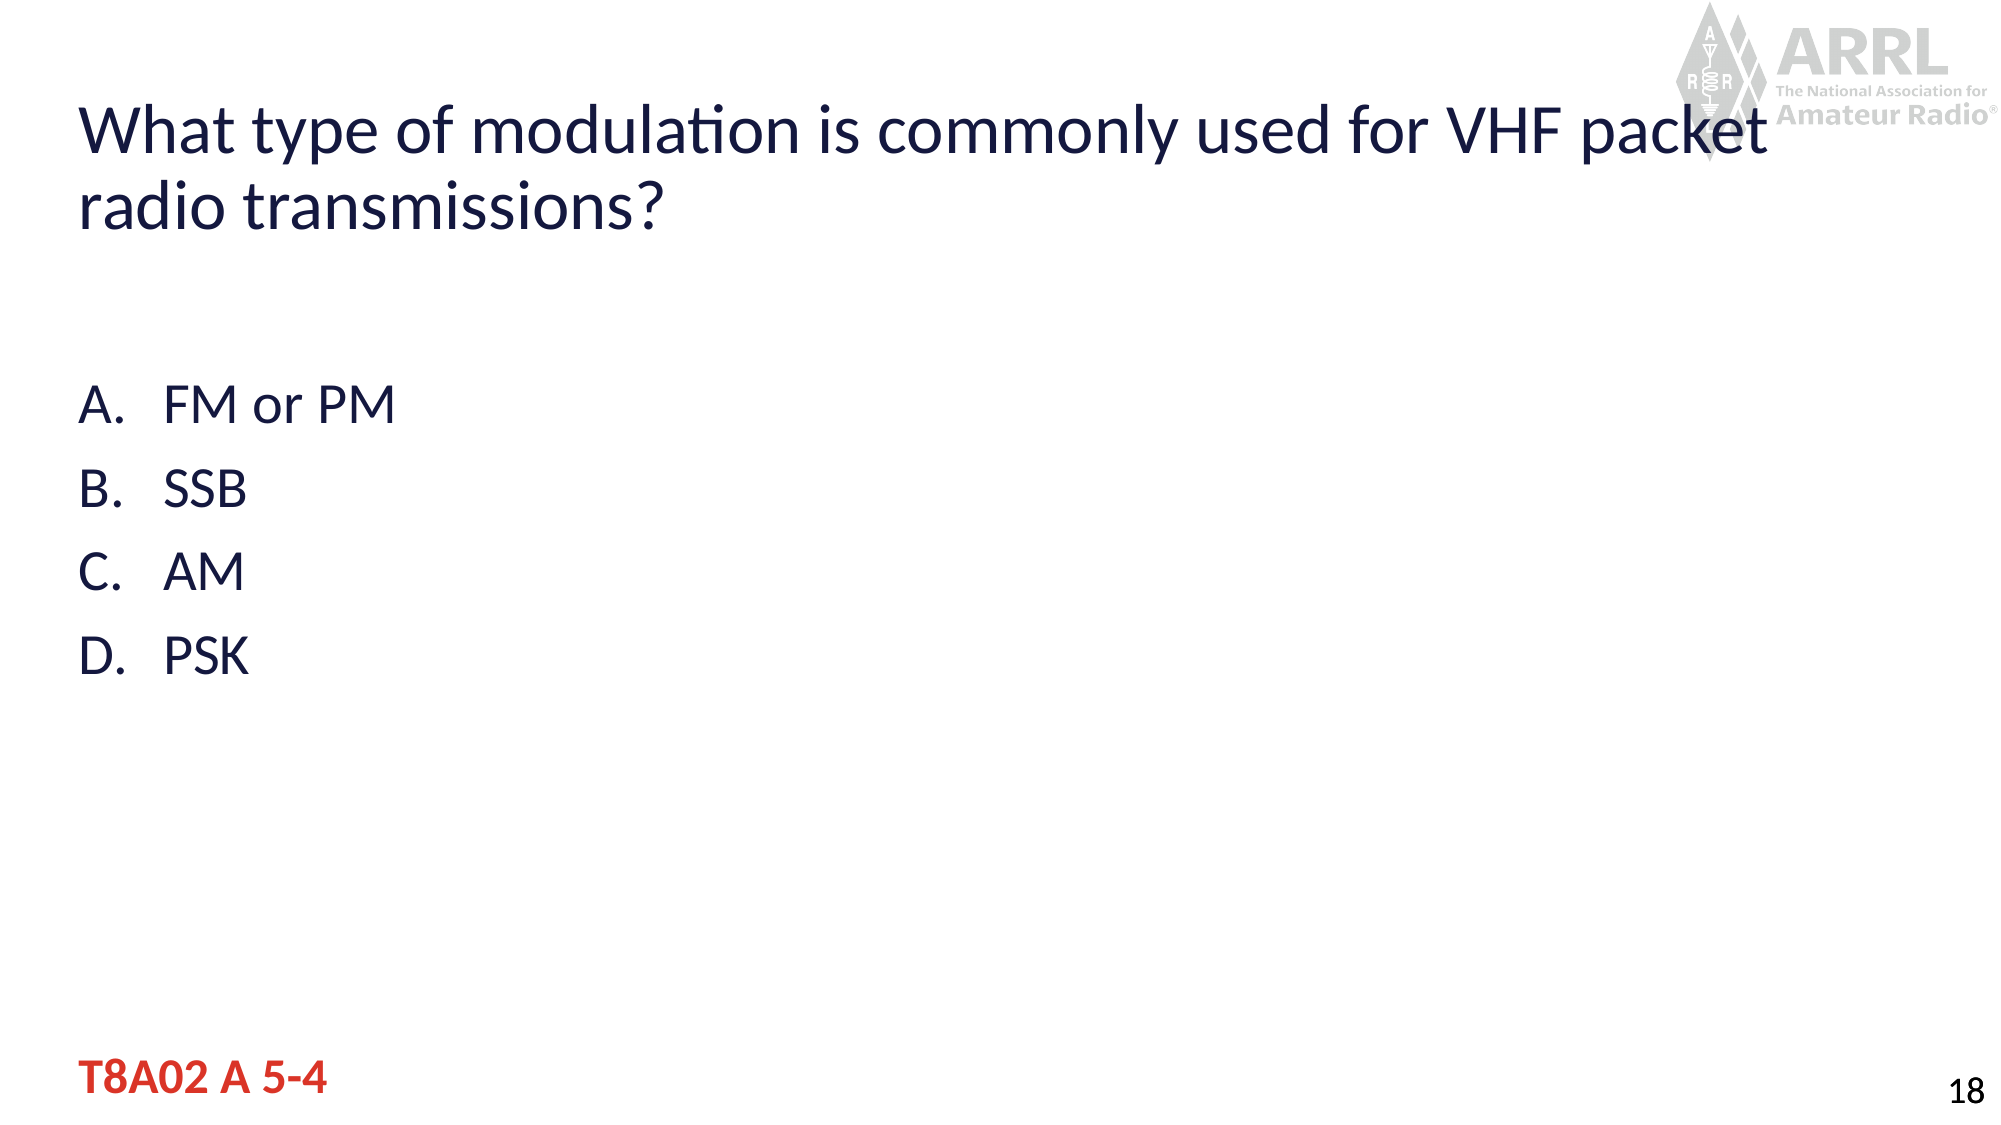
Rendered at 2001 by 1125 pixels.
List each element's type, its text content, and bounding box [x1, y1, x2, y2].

list FM or PM SSB AM PSK [63, 365, 1863, 989]
text_box T8A02 A 5-4 [63, 1036, 921, 1112]
title What type of modulation is commonly used for VHF packet radio transmissions? [63, 59, 1863, 278]
picture [1674, 0, 2000, 164]
